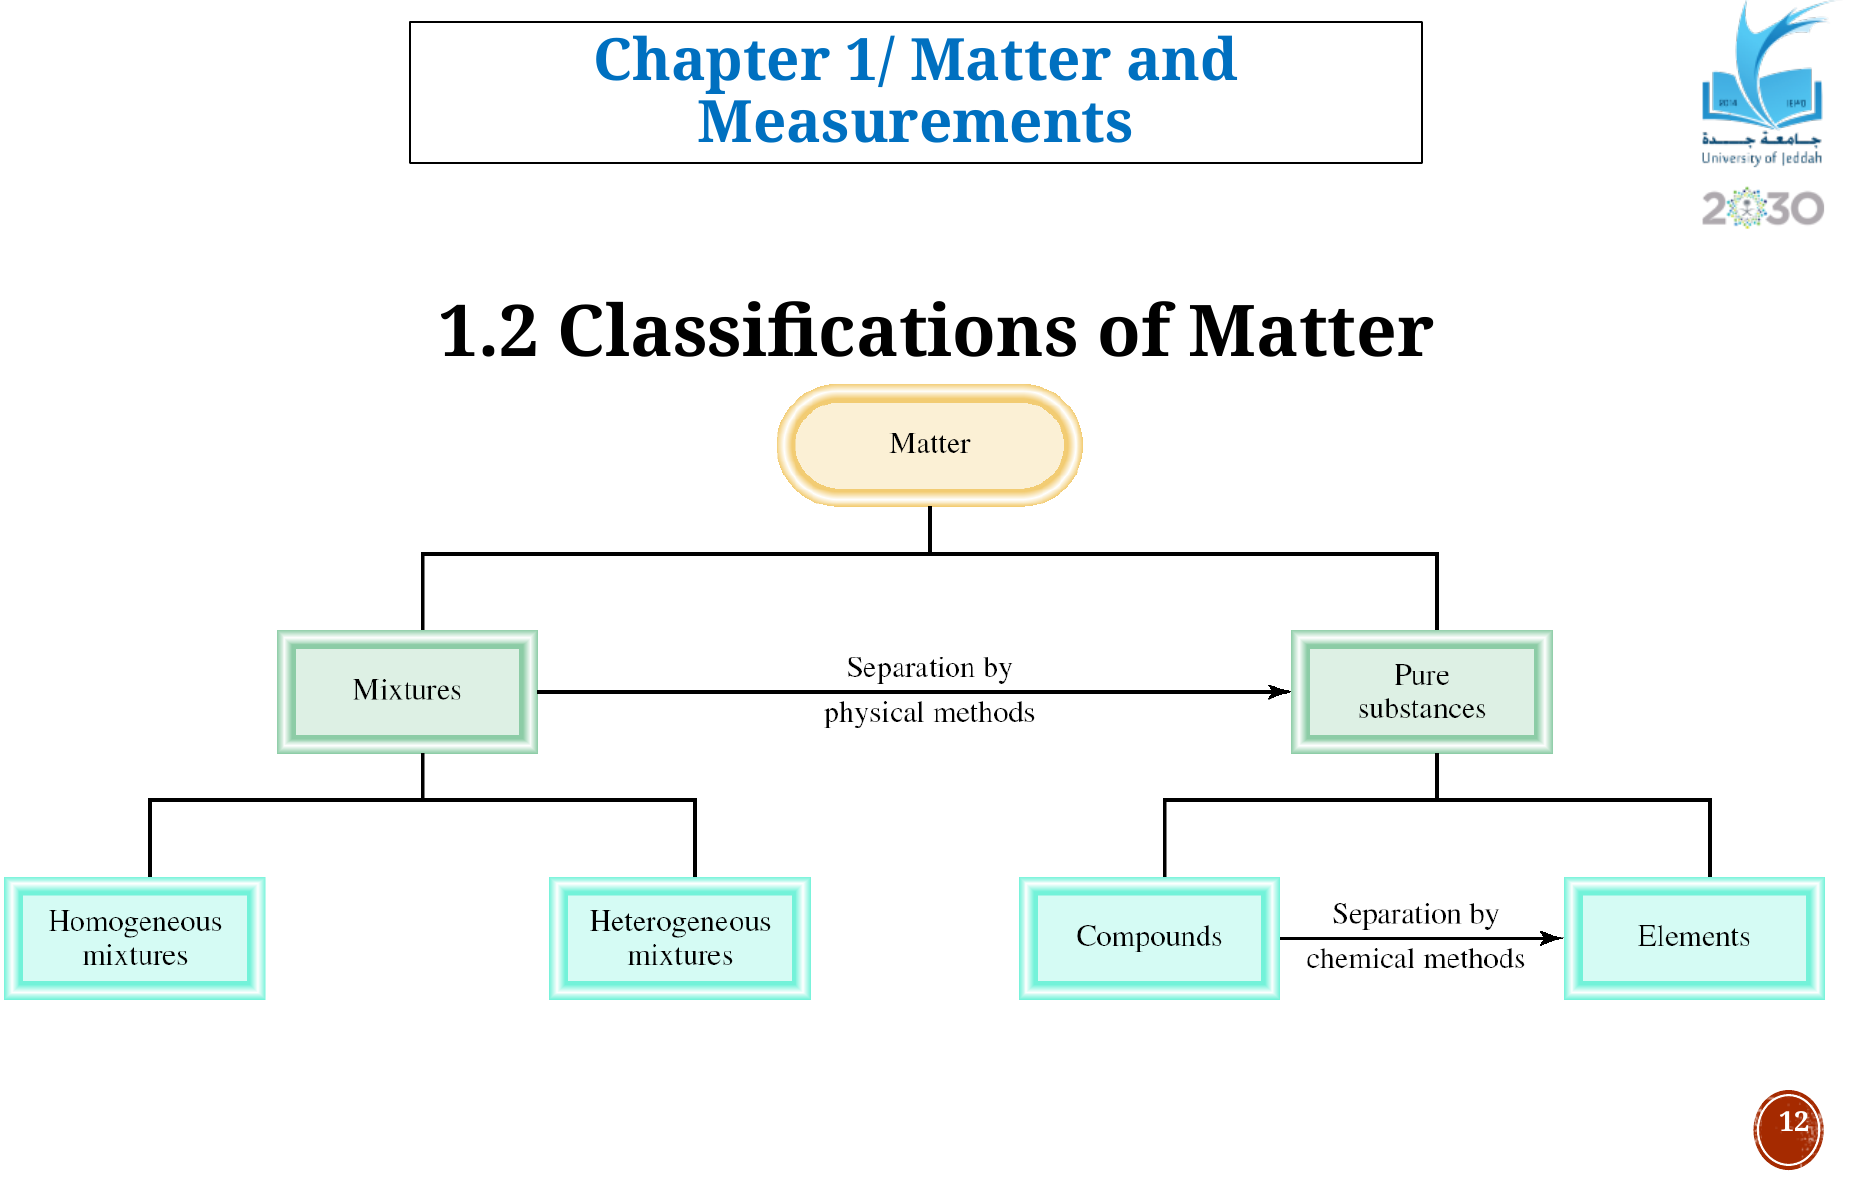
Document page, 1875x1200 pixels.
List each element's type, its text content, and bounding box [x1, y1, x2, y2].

text_box 1.2 Classifications of Matter [203, 277, 1671, 378]
slide_number 12 [1598, 1082, 1875, 1163]
text_box Chapter 1/ Matter and Measurements [409, 21, 1423, 164]
picture [0, 379, 1875, 1005]
picture [1681, 0, 1846, 235]
